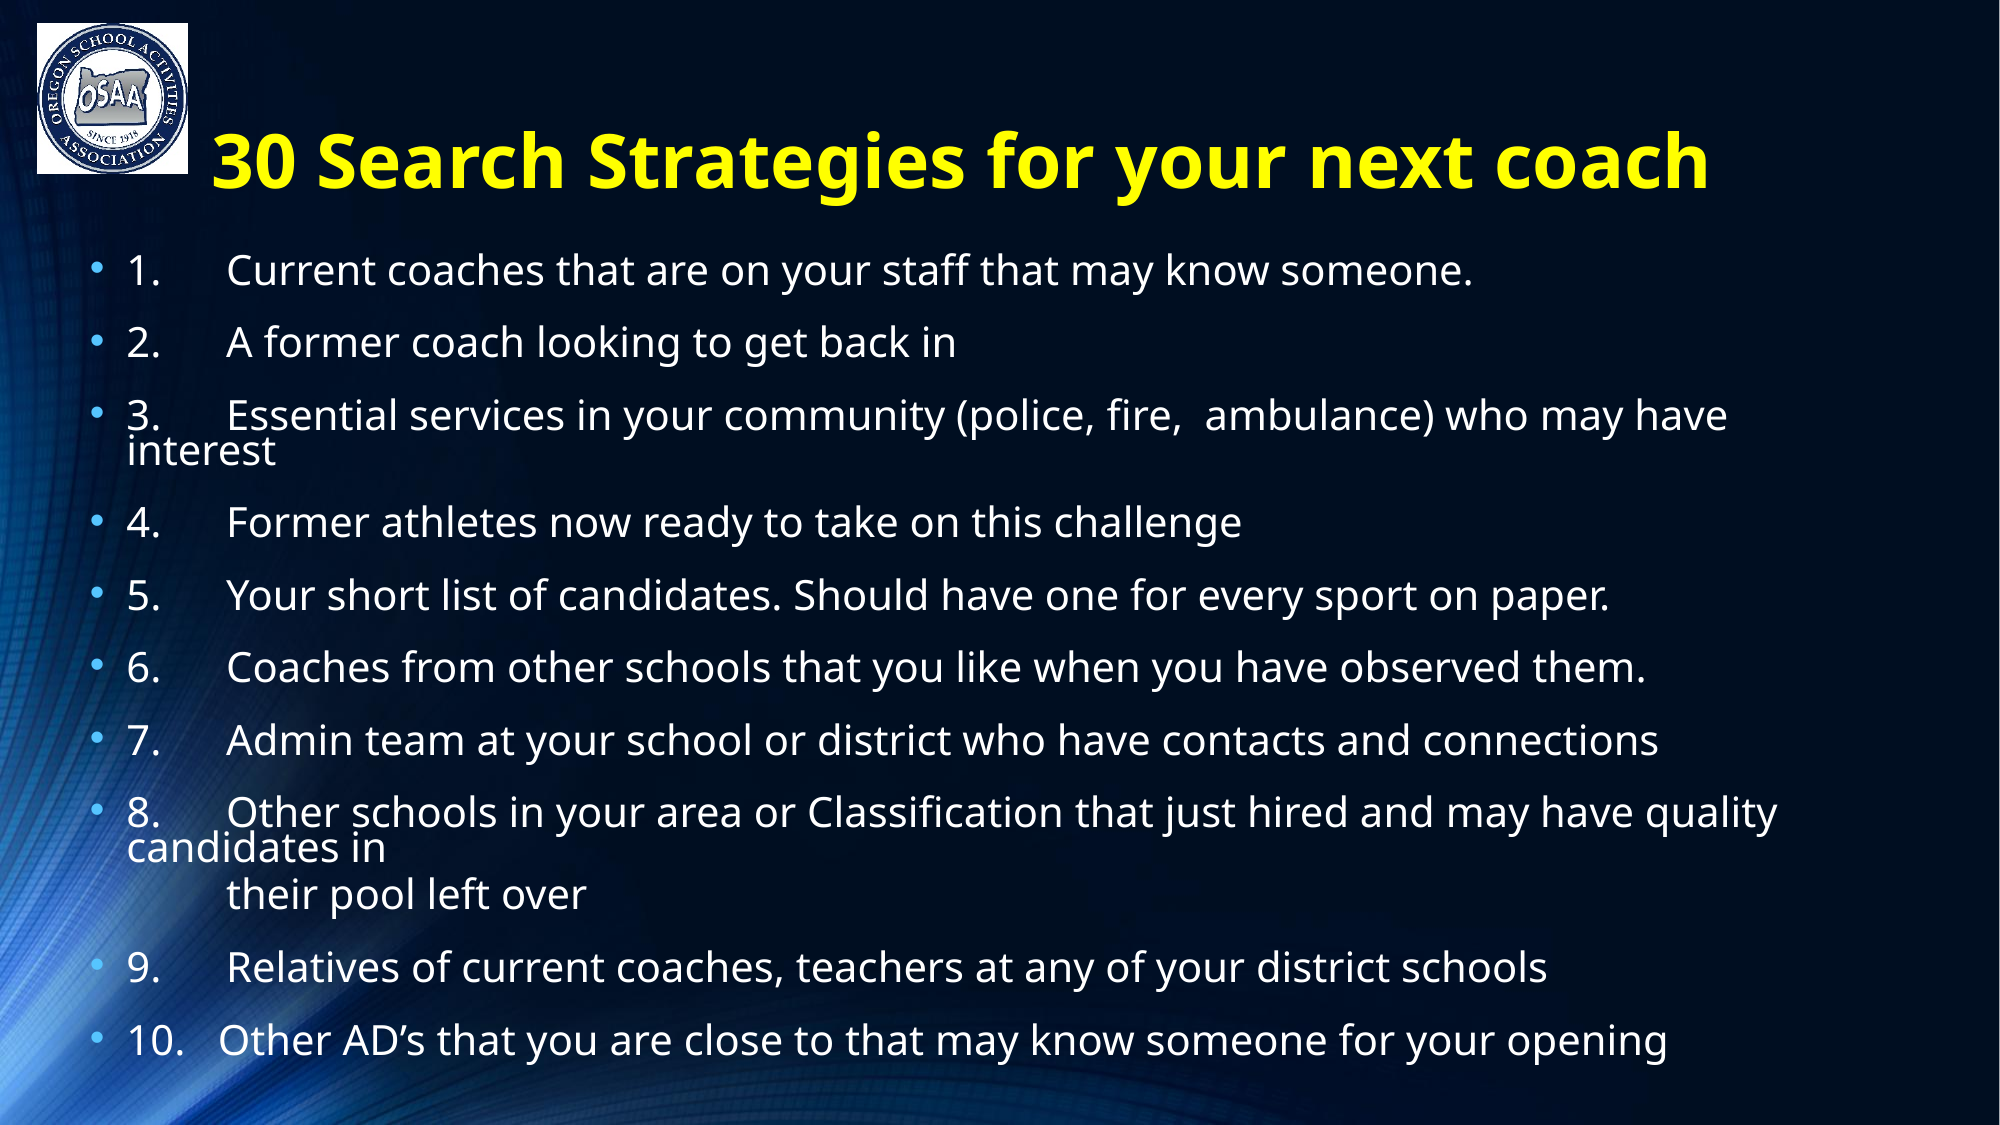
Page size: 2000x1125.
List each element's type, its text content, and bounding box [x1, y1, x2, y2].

title 30 Search Strategies for your next coach [187, 62, 1738, 213]
list 1. Current coaches that are on your staff that may know someone. 2. A former coach looking to get back in 3. Essential services in your community (police, fire, ambulance) who may have interest 4. Former athletes now ready to take on this challenge 5. Your short list of candidates. Should have one for every sport on paper. 6. Coaches from other schools that you like when you have observed them. 7. Admin team at your school or district who have contacts and connections 8. Other schools in your area or Classification that just hired and may have quality candidates in their pool left over 9. Relatives of current coaches, teachers at any of your district schools 10. Other AD’s that you are close to that may know someone for your opening [74, 249, 1863, 1100]
picture [0, 0, 2000, 1125]
